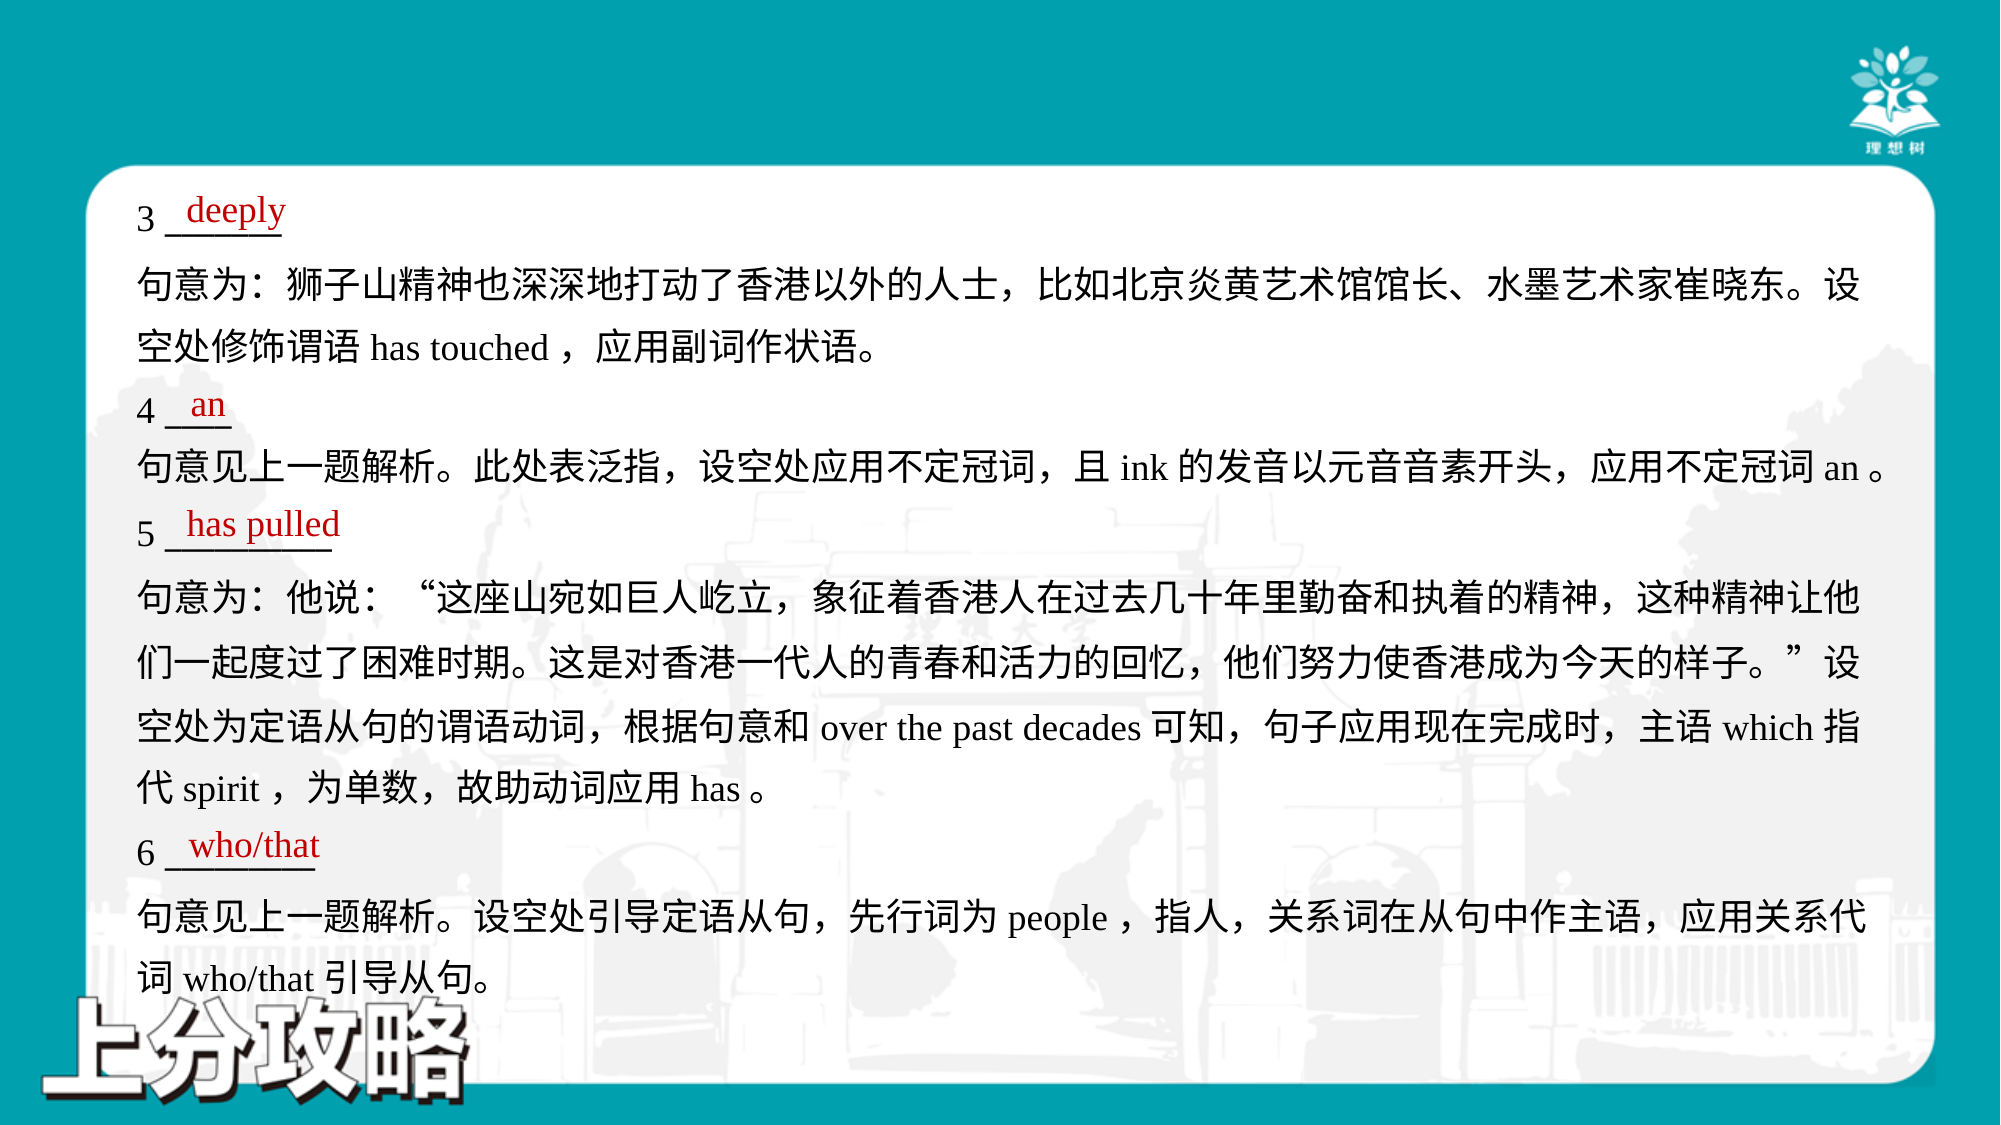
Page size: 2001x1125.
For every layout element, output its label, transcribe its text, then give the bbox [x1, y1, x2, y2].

text_box who/that [174, 802, 334, 860]
text_box deeply [172, 167, 301, 224]
picture [0, 0, 2000, 1125]
text_box 3 _______ [136, 176, 1865, 233]
text_box 6 _________ [136, 810, 1865, 867]
text_box 5 __________ [136, 491, 1865, 548]
text_box 句意为：他说：“这座山宛如巨人屹立，象征着香港人在过去几十年里勤奋和执着的精神，这种精神让他 们一起度过了困难时期。这是对香港一代人的青春和活力的回忆，他们努力使香港成为今天的样子。”设 空处为定语从句的谓语动词，根据句意和over the past decades可知，句子应用现在完成时，主语which指 代spirit，为单数，故助动词应用has。 [136, 554, 1865, 803]
text_box 句意见上一题解析。设空处引导定语从句，先行词为people，指人，关系词在从句中作主语，应用关系代 词who/that引导从句。 [136, 873, 1865, 994]
text_box 4 ____ [136, 368, 1865, 425]
text_box has pulled [168, 481, 359, 538]
text_box an [176, 361, 240, 418]
text_box 句意为：狮子山精神也深深地打动了香港以外的人士，比如北京炎黄艺术馆馆长、水墨艺术家崔晓东。设 空处修饰谓语has touched，应用副词作状语。 [136, 240, 1865, 362]
text_box 句意见上一题解析。此处表泛指，设空处应用不定冠词，且ink的发音以元音音素开头，应用不定冠词an。 [136, 425, 1888, 483]
